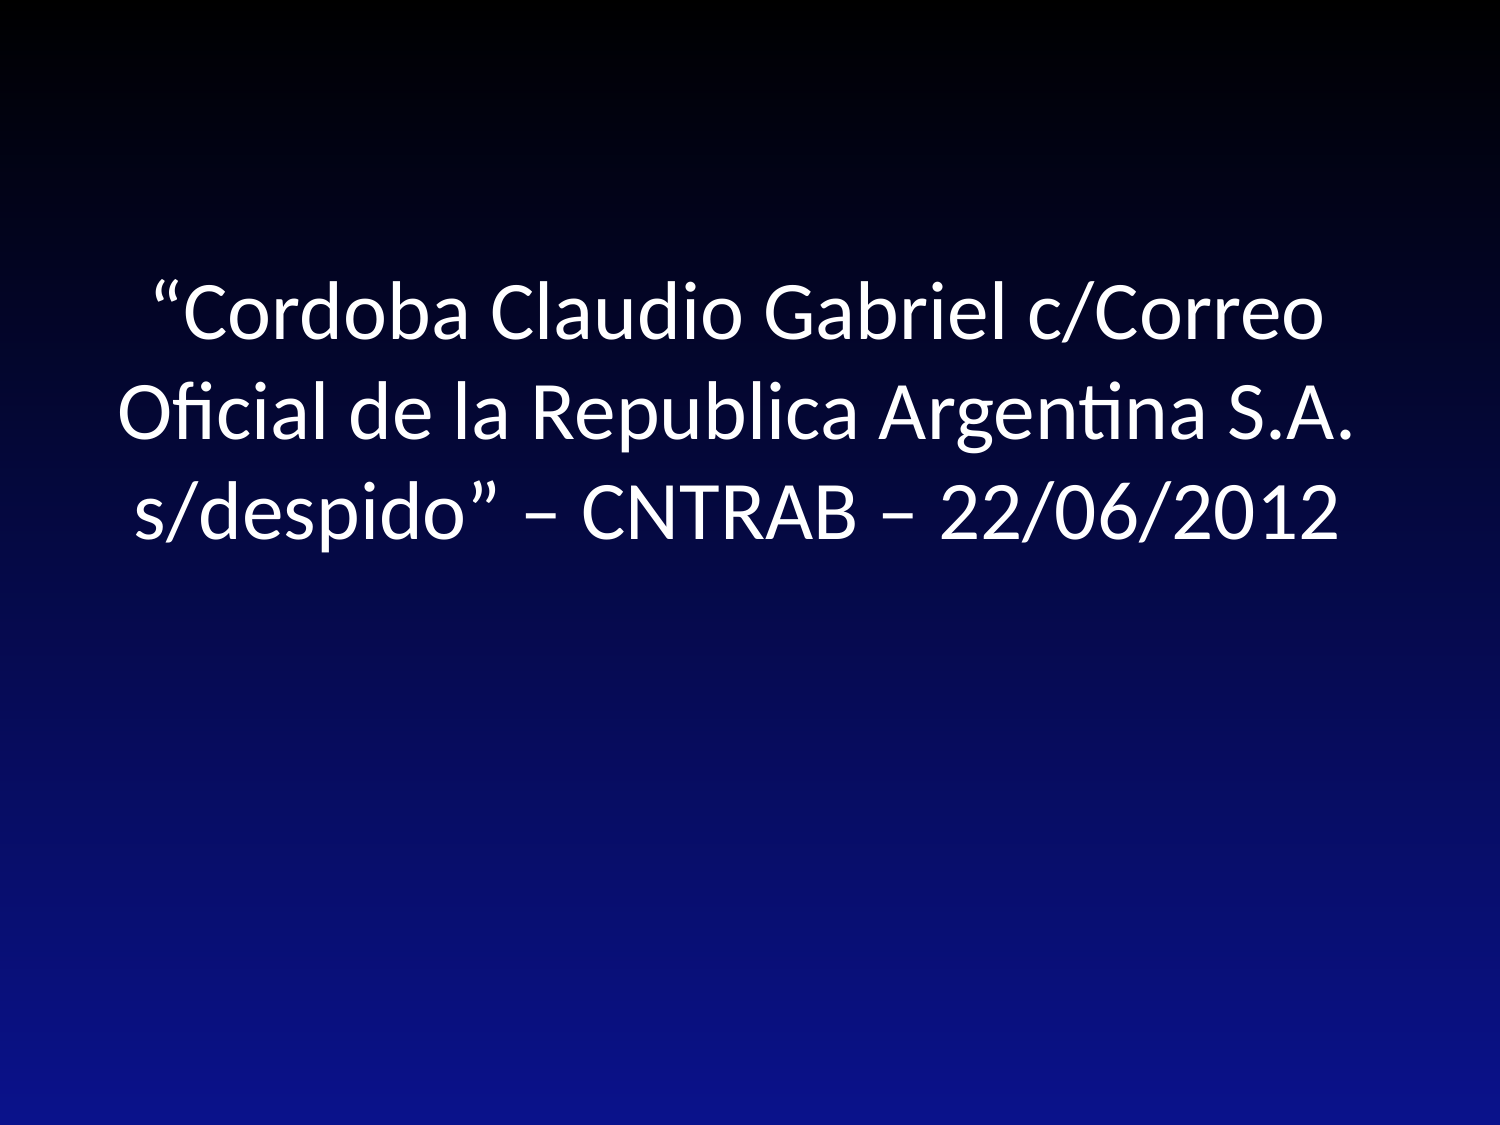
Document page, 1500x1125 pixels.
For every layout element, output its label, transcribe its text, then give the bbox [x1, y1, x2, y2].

title “Cordoba Claudio Gabriel c/Correo Oficial de la Republica Argentina S.A. s/despido” – CNTRAB – 22/06/2012 [100, 231, 1376, 882]
